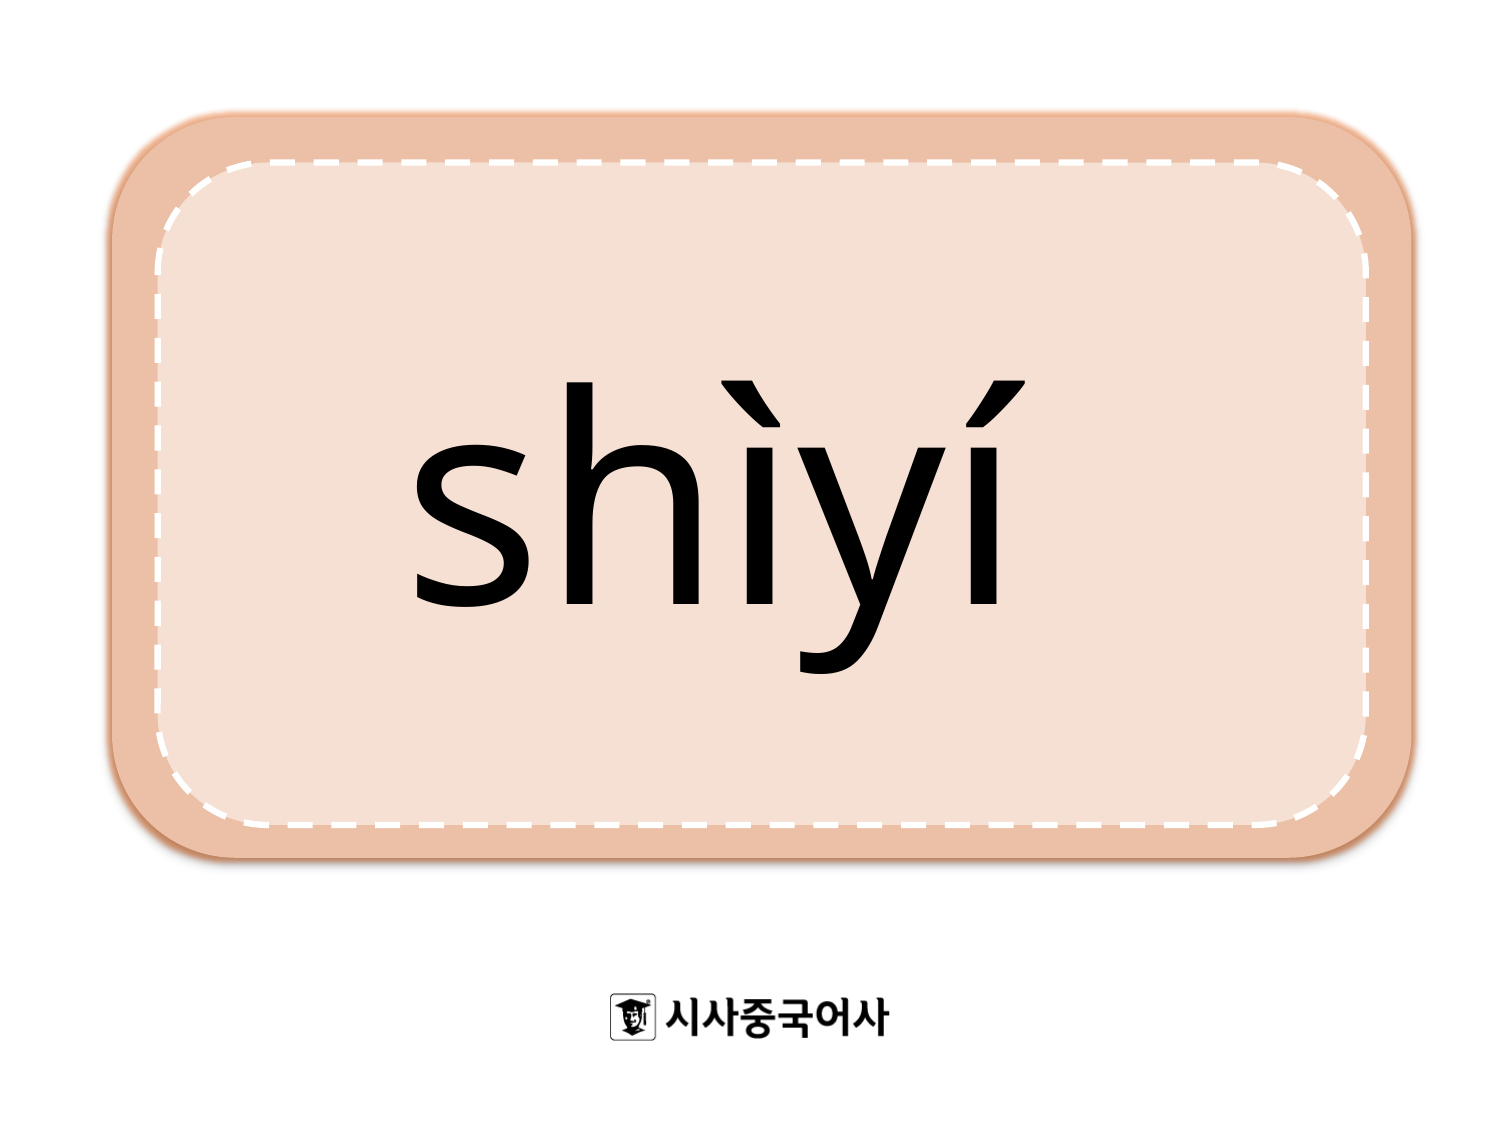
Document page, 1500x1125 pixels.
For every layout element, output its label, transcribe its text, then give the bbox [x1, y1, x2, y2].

text_box shìyí [167, 90, 1376, 753]
text_box [162, 160, 1371, 824]
picture [602, 987, 898, 1047]
